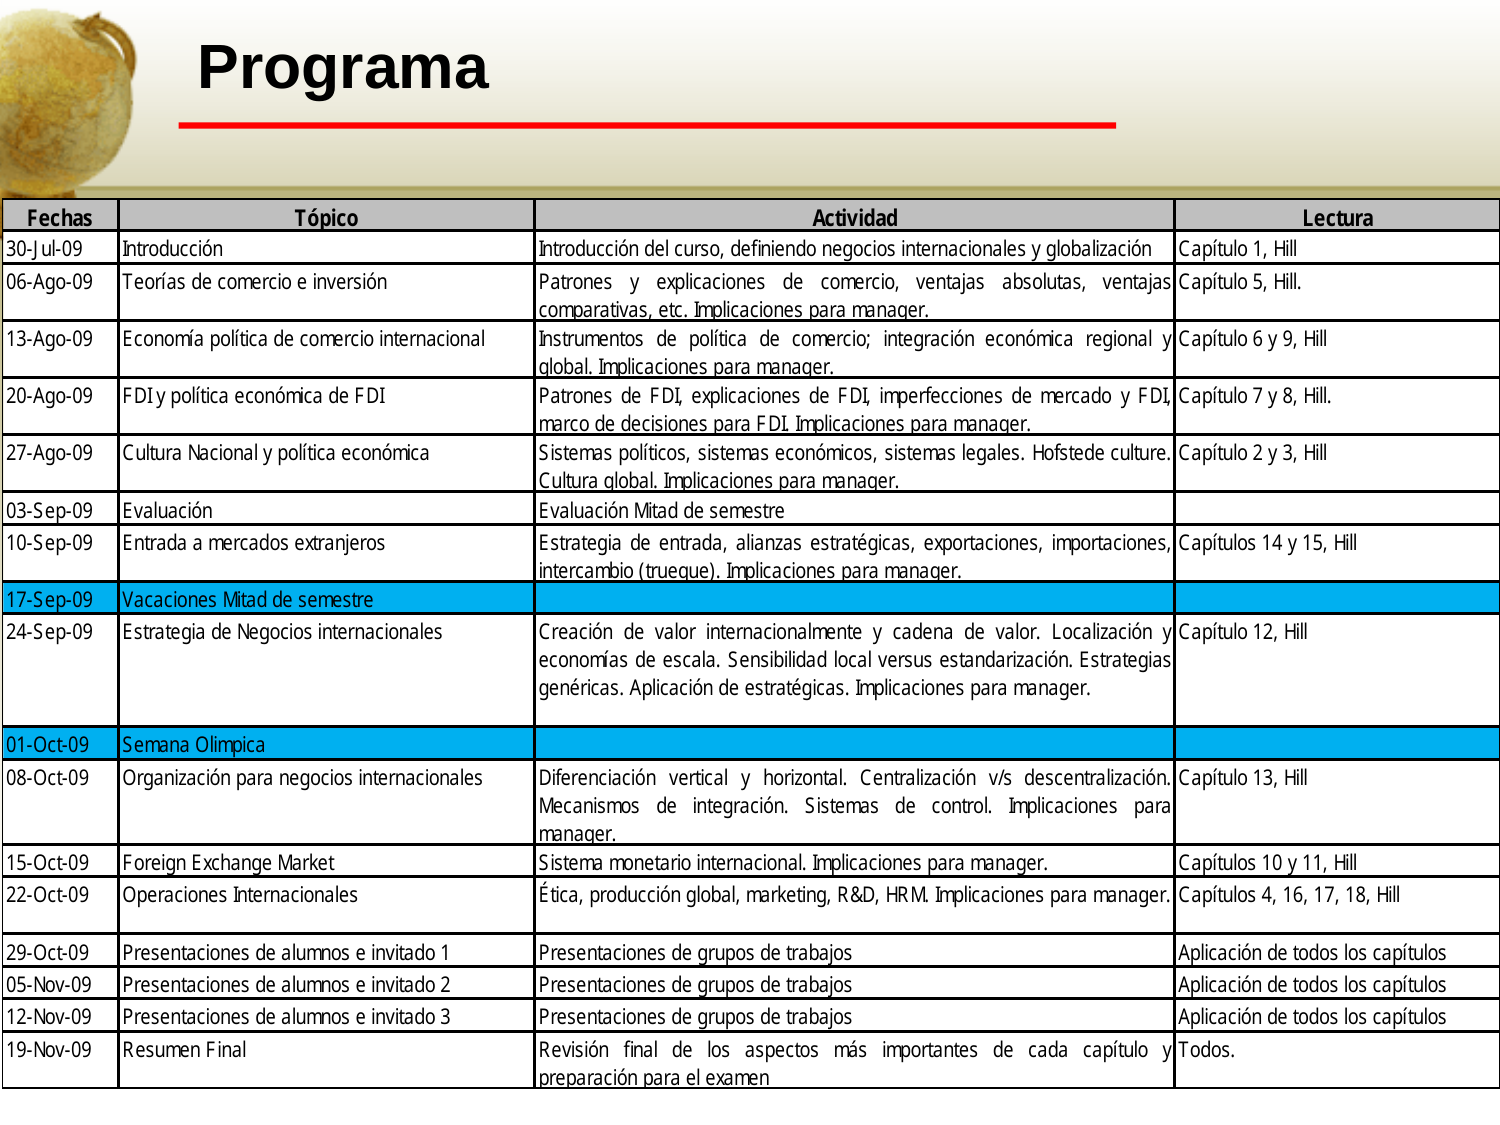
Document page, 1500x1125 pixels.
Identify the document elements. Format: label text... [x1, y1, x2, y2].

text_box Programa [183, 19, 1105, 109]
picture [0, 0, 1500, 1125]
